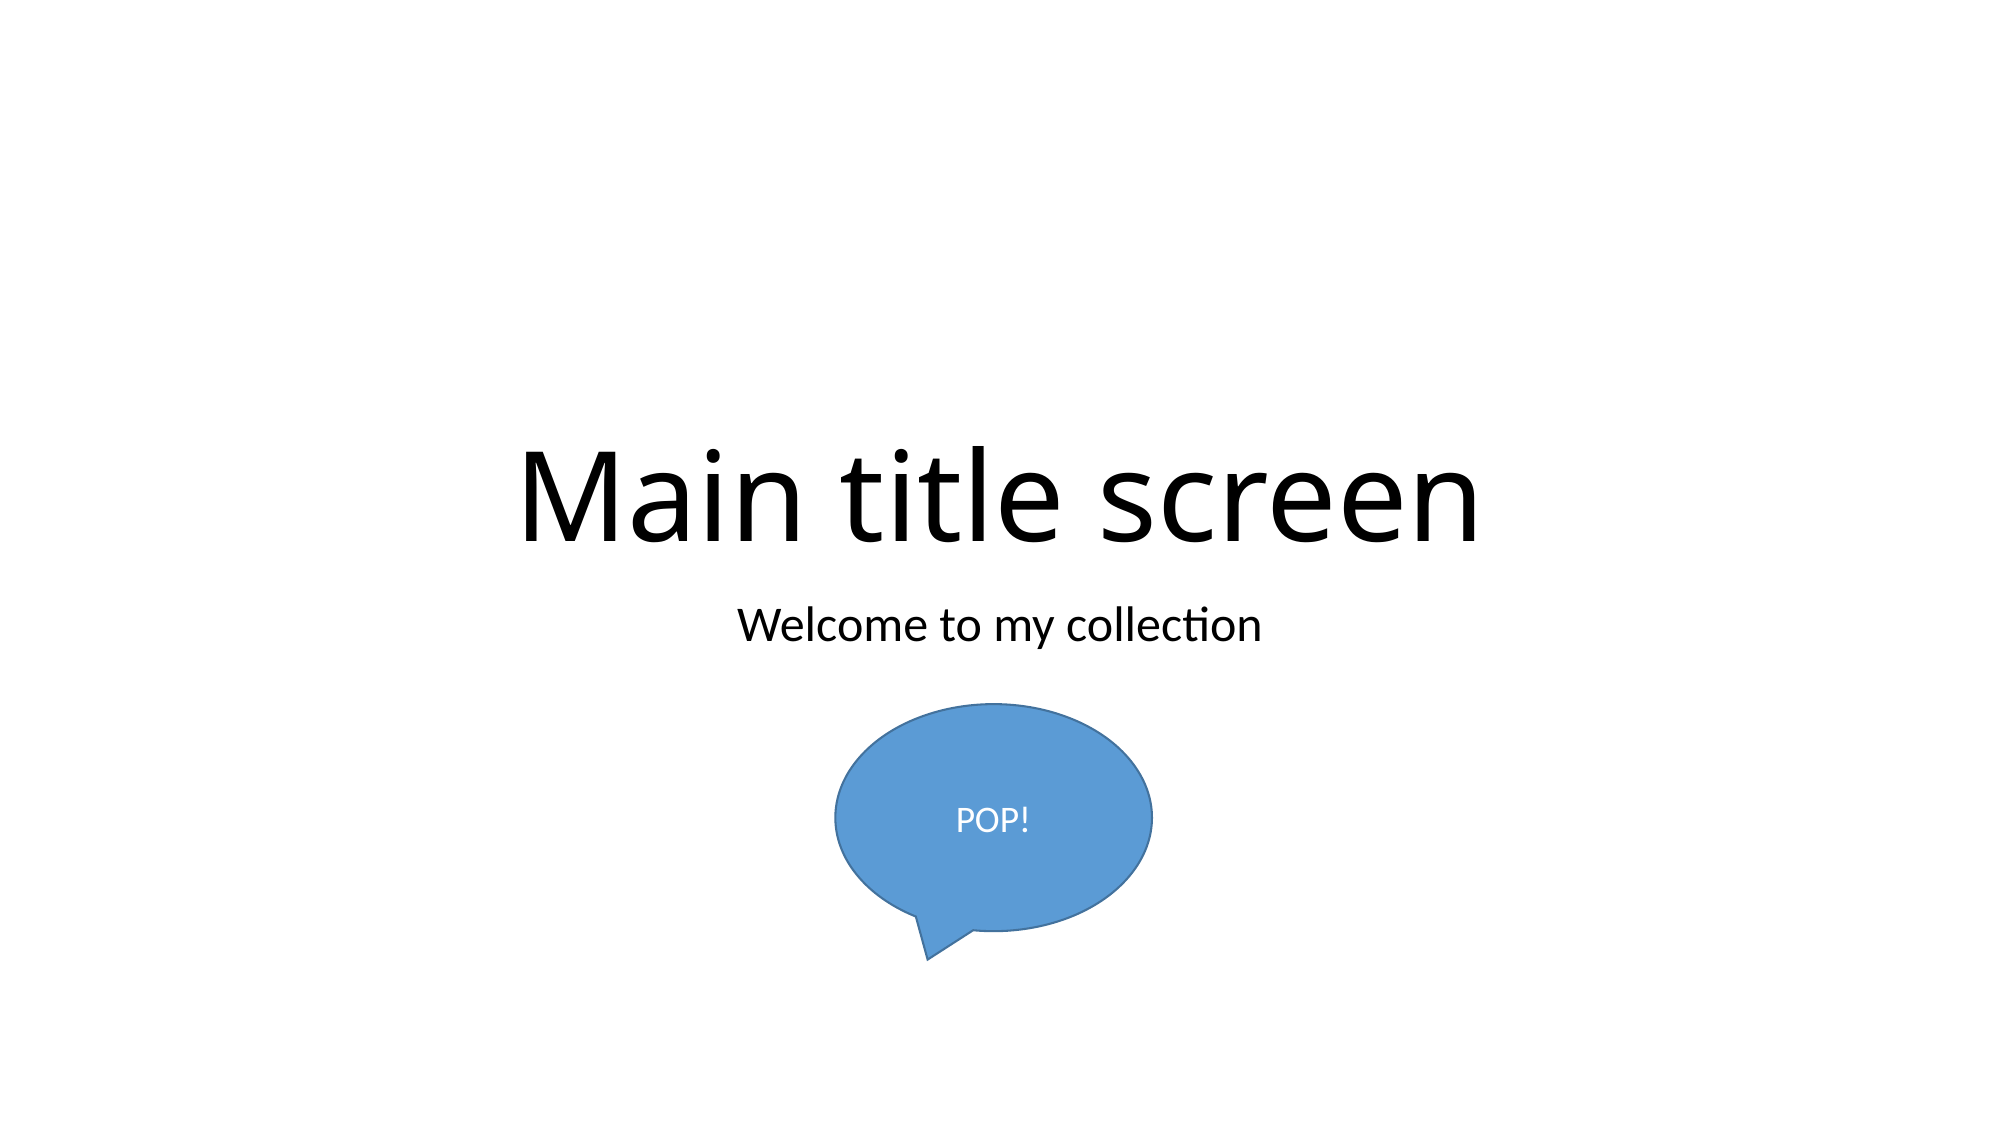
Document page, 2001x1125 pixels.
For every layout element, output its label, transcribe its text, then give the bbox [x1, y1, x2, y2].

text_box POP! [834, 703, 1154, 962]
title Main title screen [249, 184, 1750, 576]
subtitle Welcome to my collection [249, 590, 1750, 863]
